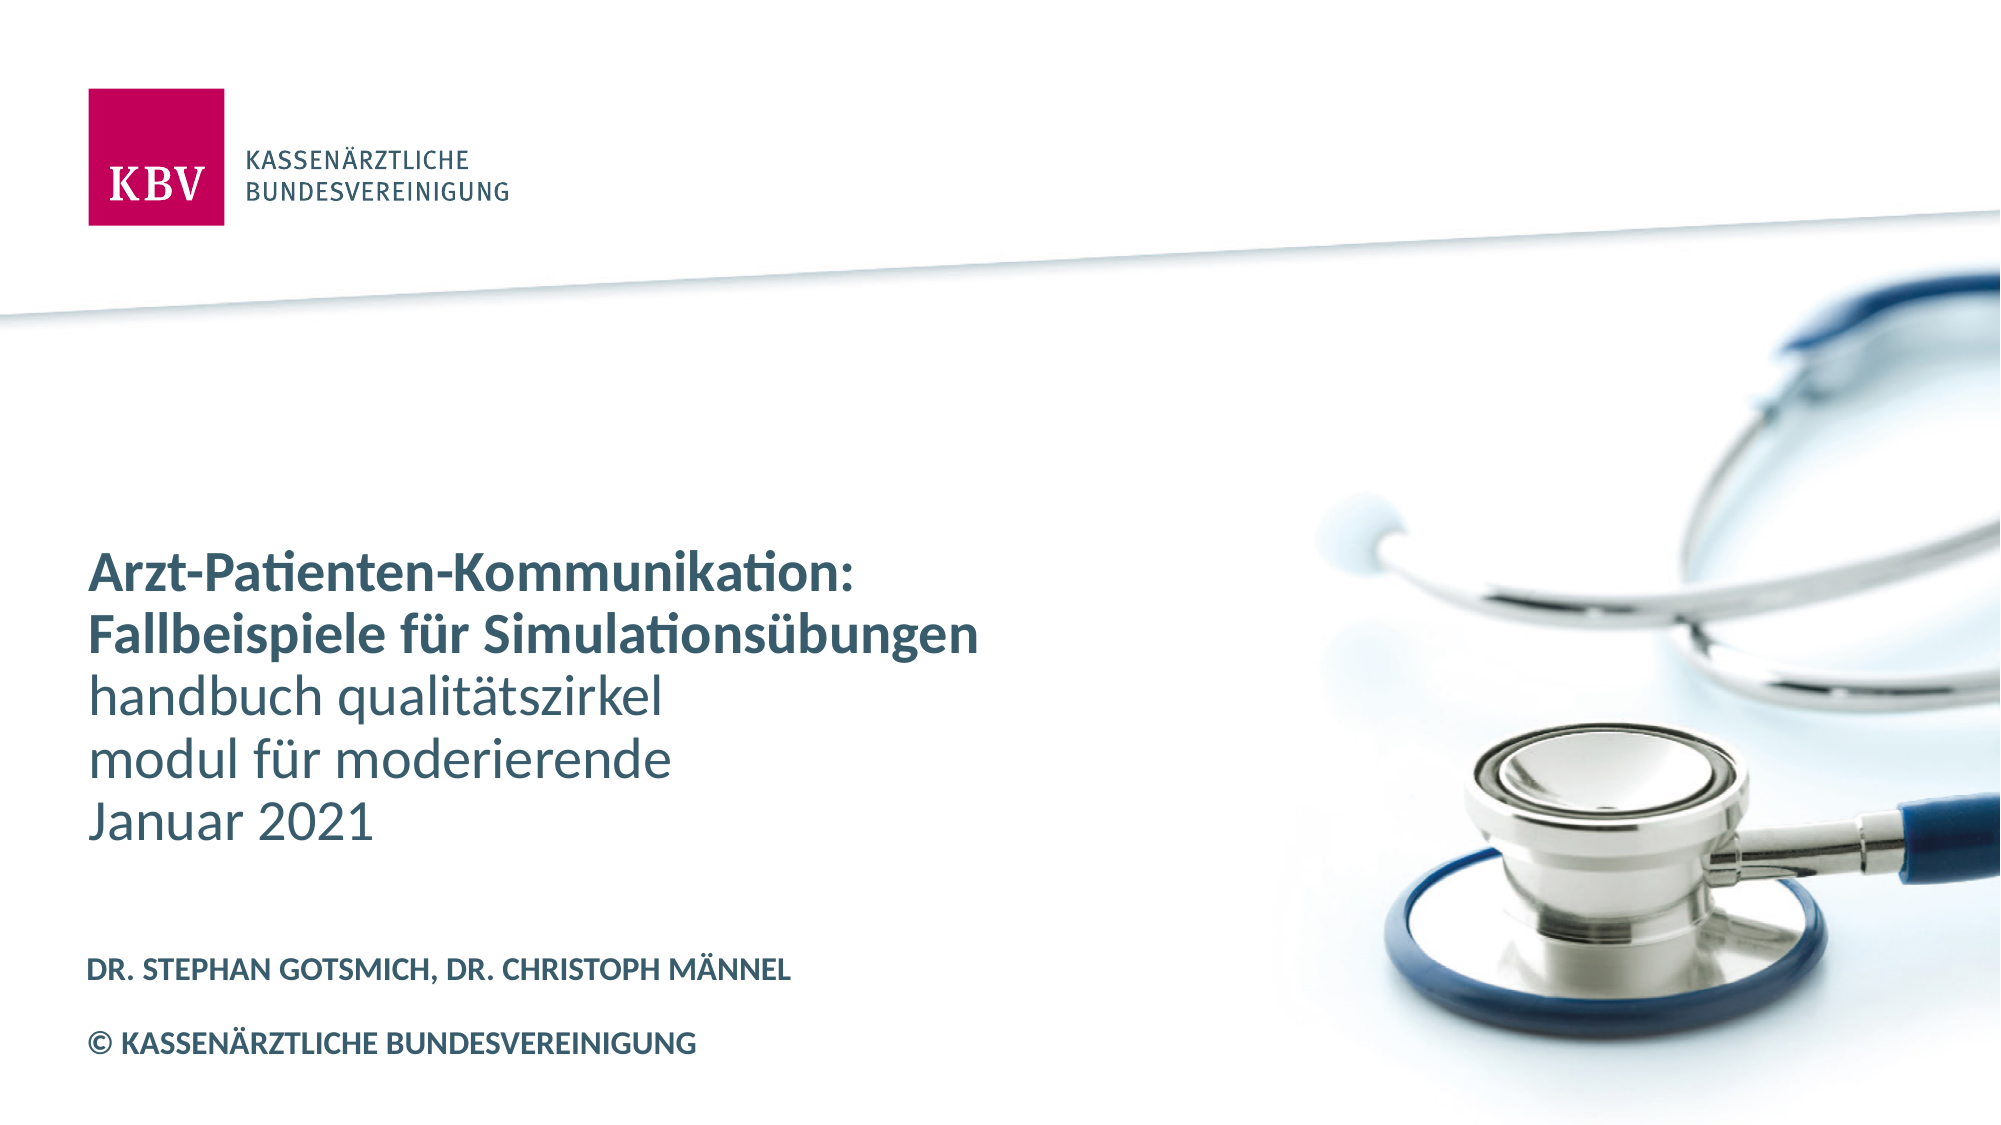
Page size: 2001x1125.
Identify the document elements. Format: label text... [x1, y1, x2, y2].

picture [0, 0, 2000, 1125]
title Arzt-Patienten-Kommunikation: Fallbeispiele für Simulationsübungen handbuch qualitätszirkel modul für moderierende Januar 2021 [88, 541, 1496, 808]
list Dr. Stephan Gotsmich, Dr. Christoph Männel © kassenärztliche bundesvereinigung [86, 1016, 1494, 1099]
